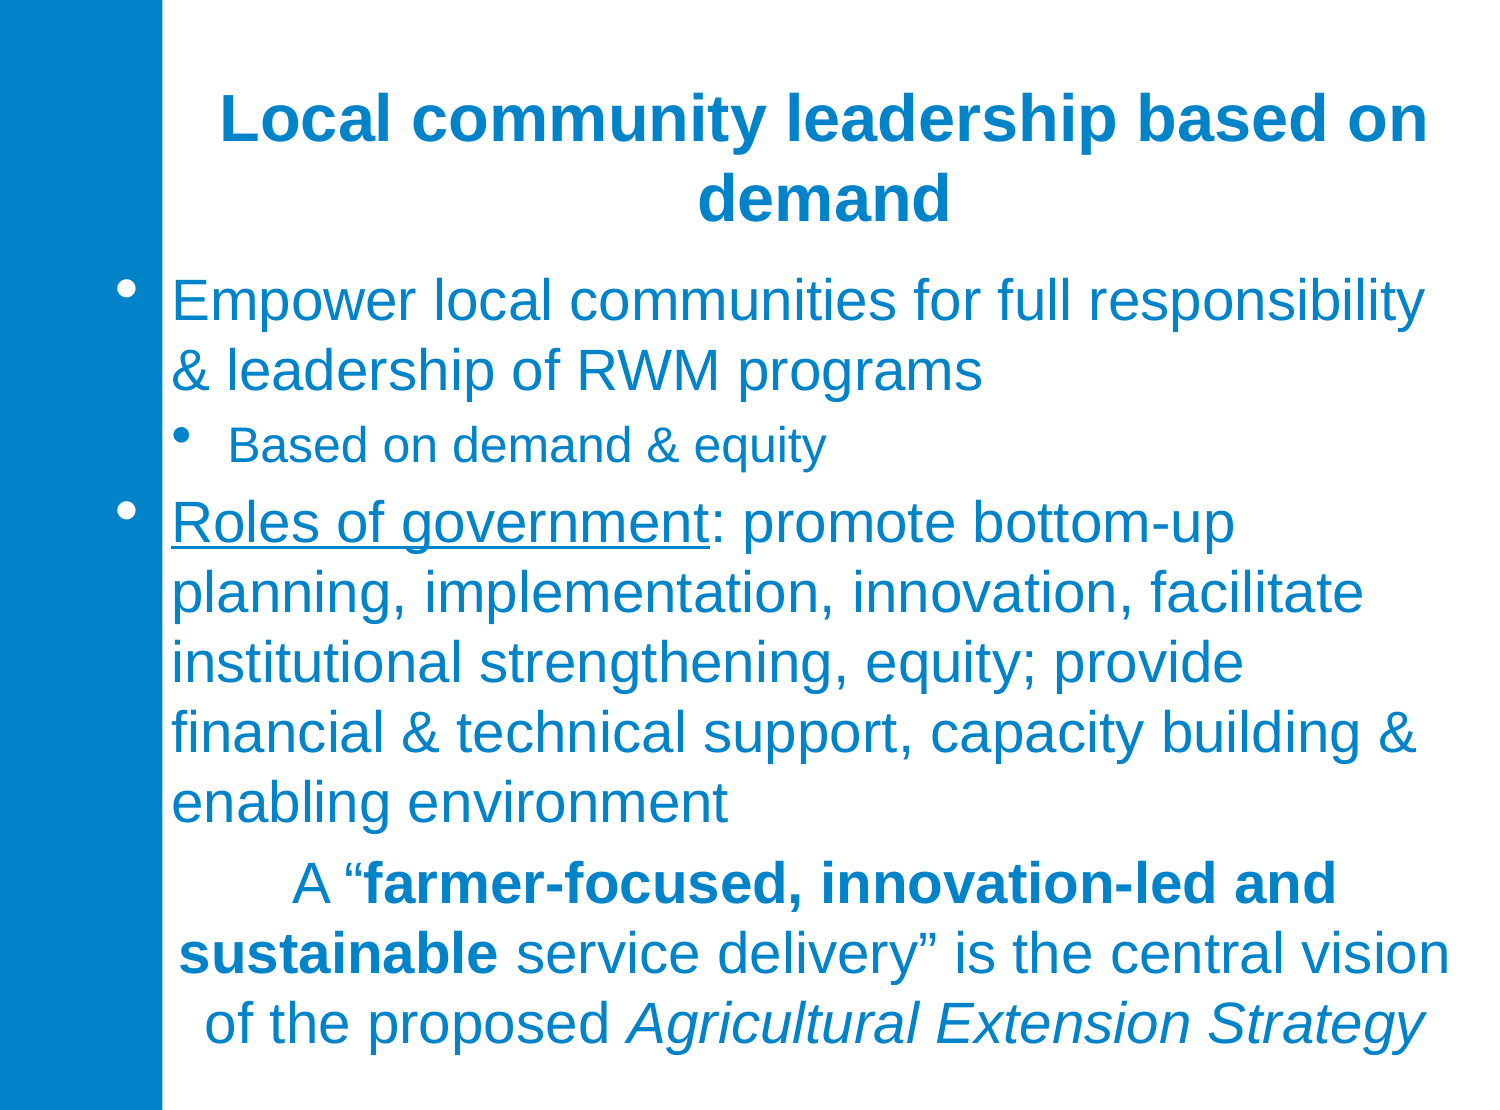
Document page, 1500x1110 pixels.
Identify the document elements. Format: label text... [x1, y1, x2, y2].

title Local community leadership based on demand [150, 92, 1500, 218]
list Empower local communities for full responsibility & leadership of RWM programs Based on demand & equity Roles of government: promote bottom-up planning, implementation, innovation, facilitate institutional strengthening, equity; provide financial & technical support, capacity building & enabling environment A “farmer-focused, innovation-led and sustainable service delivery” is the central vision of the proposed Agricultural Extension Strategy [99, 254, 1475, 1061]
